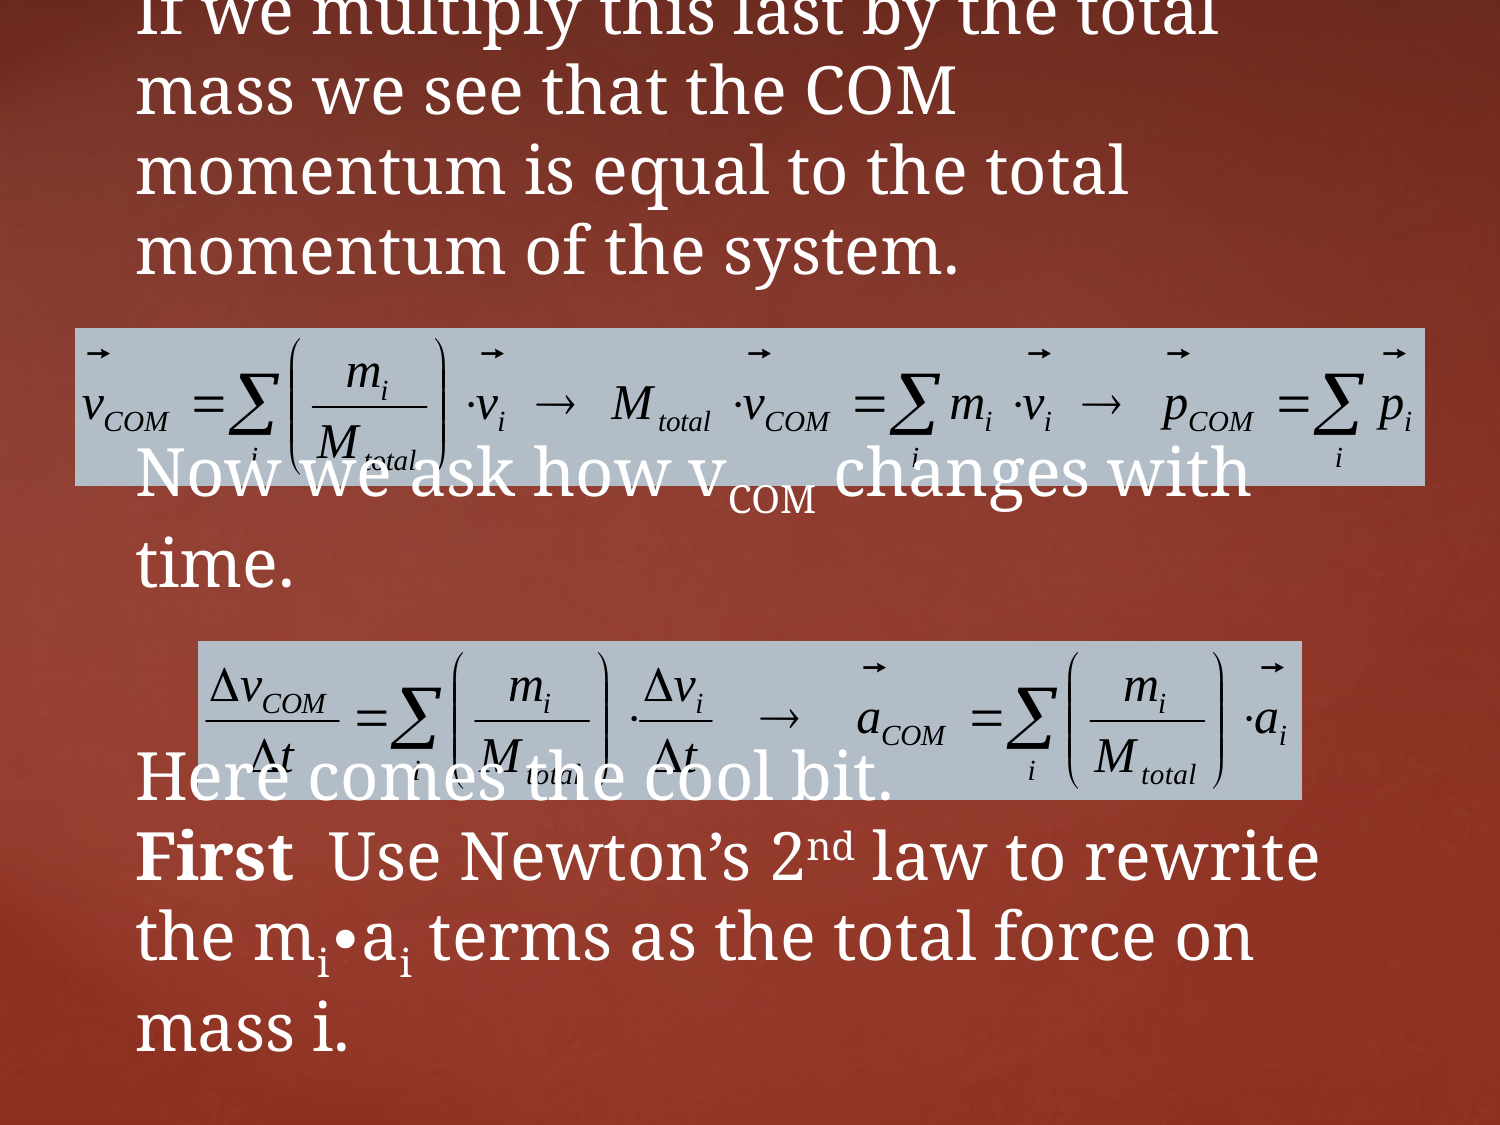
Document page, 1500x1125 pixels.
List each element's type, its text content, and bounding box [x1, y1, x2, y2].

text_box Here comes the cool bit. First Use Newton’s 2nd law to rewrite the mi∙ai terms as the total force on mass i. [120, 832, 1358, 1073]
text_box Now we ask how vCOM changes with time. [120, 518, 1358, 609]
title If we multiply this last by the total mass we see that the COM momentum is equal to the total momentum of the system. [120, 52, 1358, 295]
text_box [197, 640, 1303, 801]
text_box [74, 327, 1426, 487]
